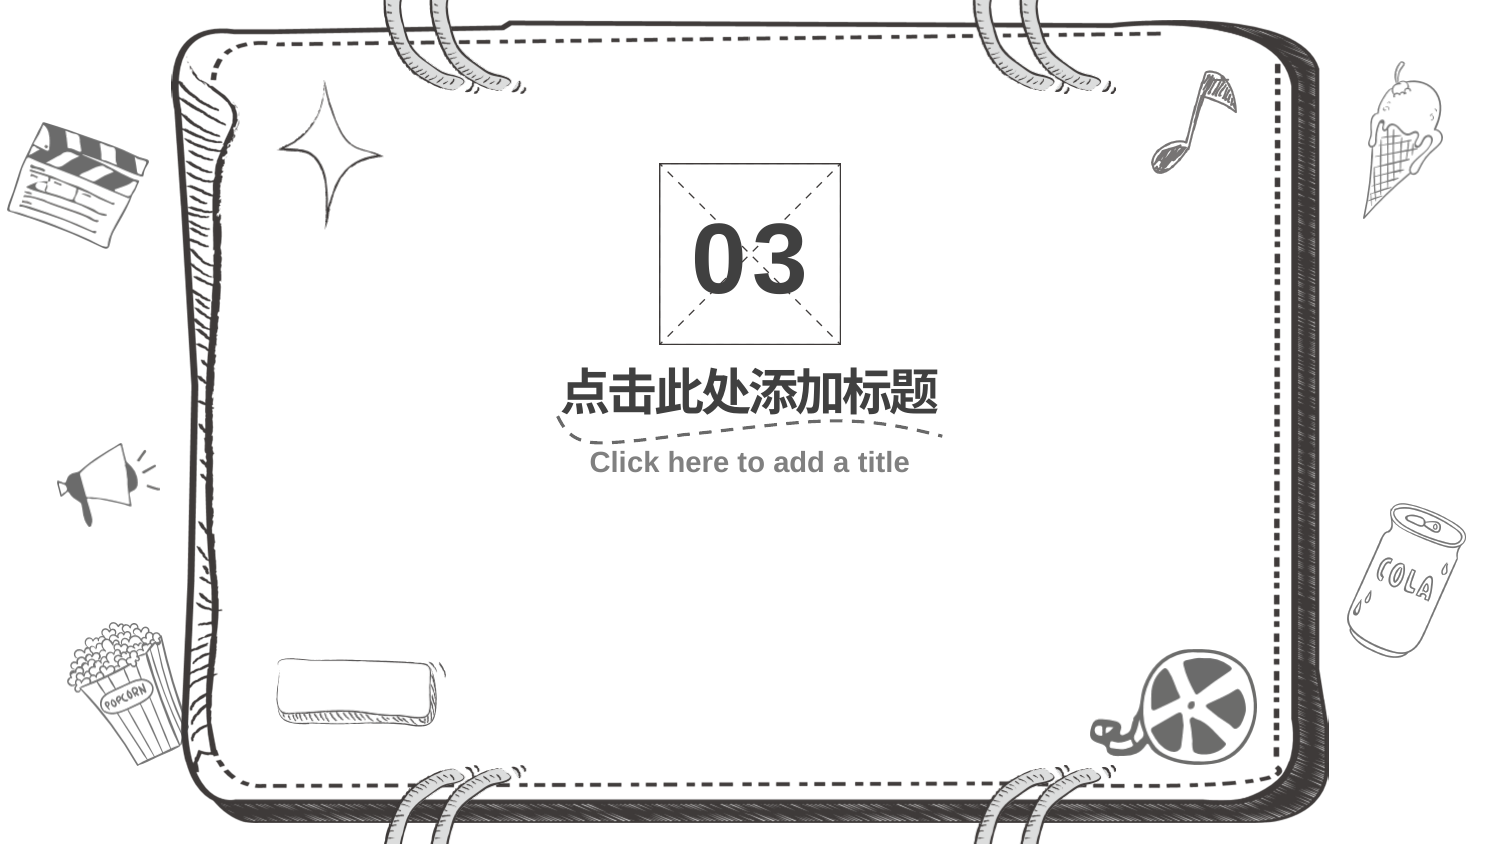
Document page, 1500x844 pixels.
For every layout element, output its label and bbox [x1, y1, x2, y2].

text_box [650, 163, 850, 346]
picture [1347, 503, 1466, 659]
picture [57, 443, 160, 527]
picture [7, 122, 149, 249]
picture [66, 0, 1329, 844]
picture [1363, 61, 1443, 220]
